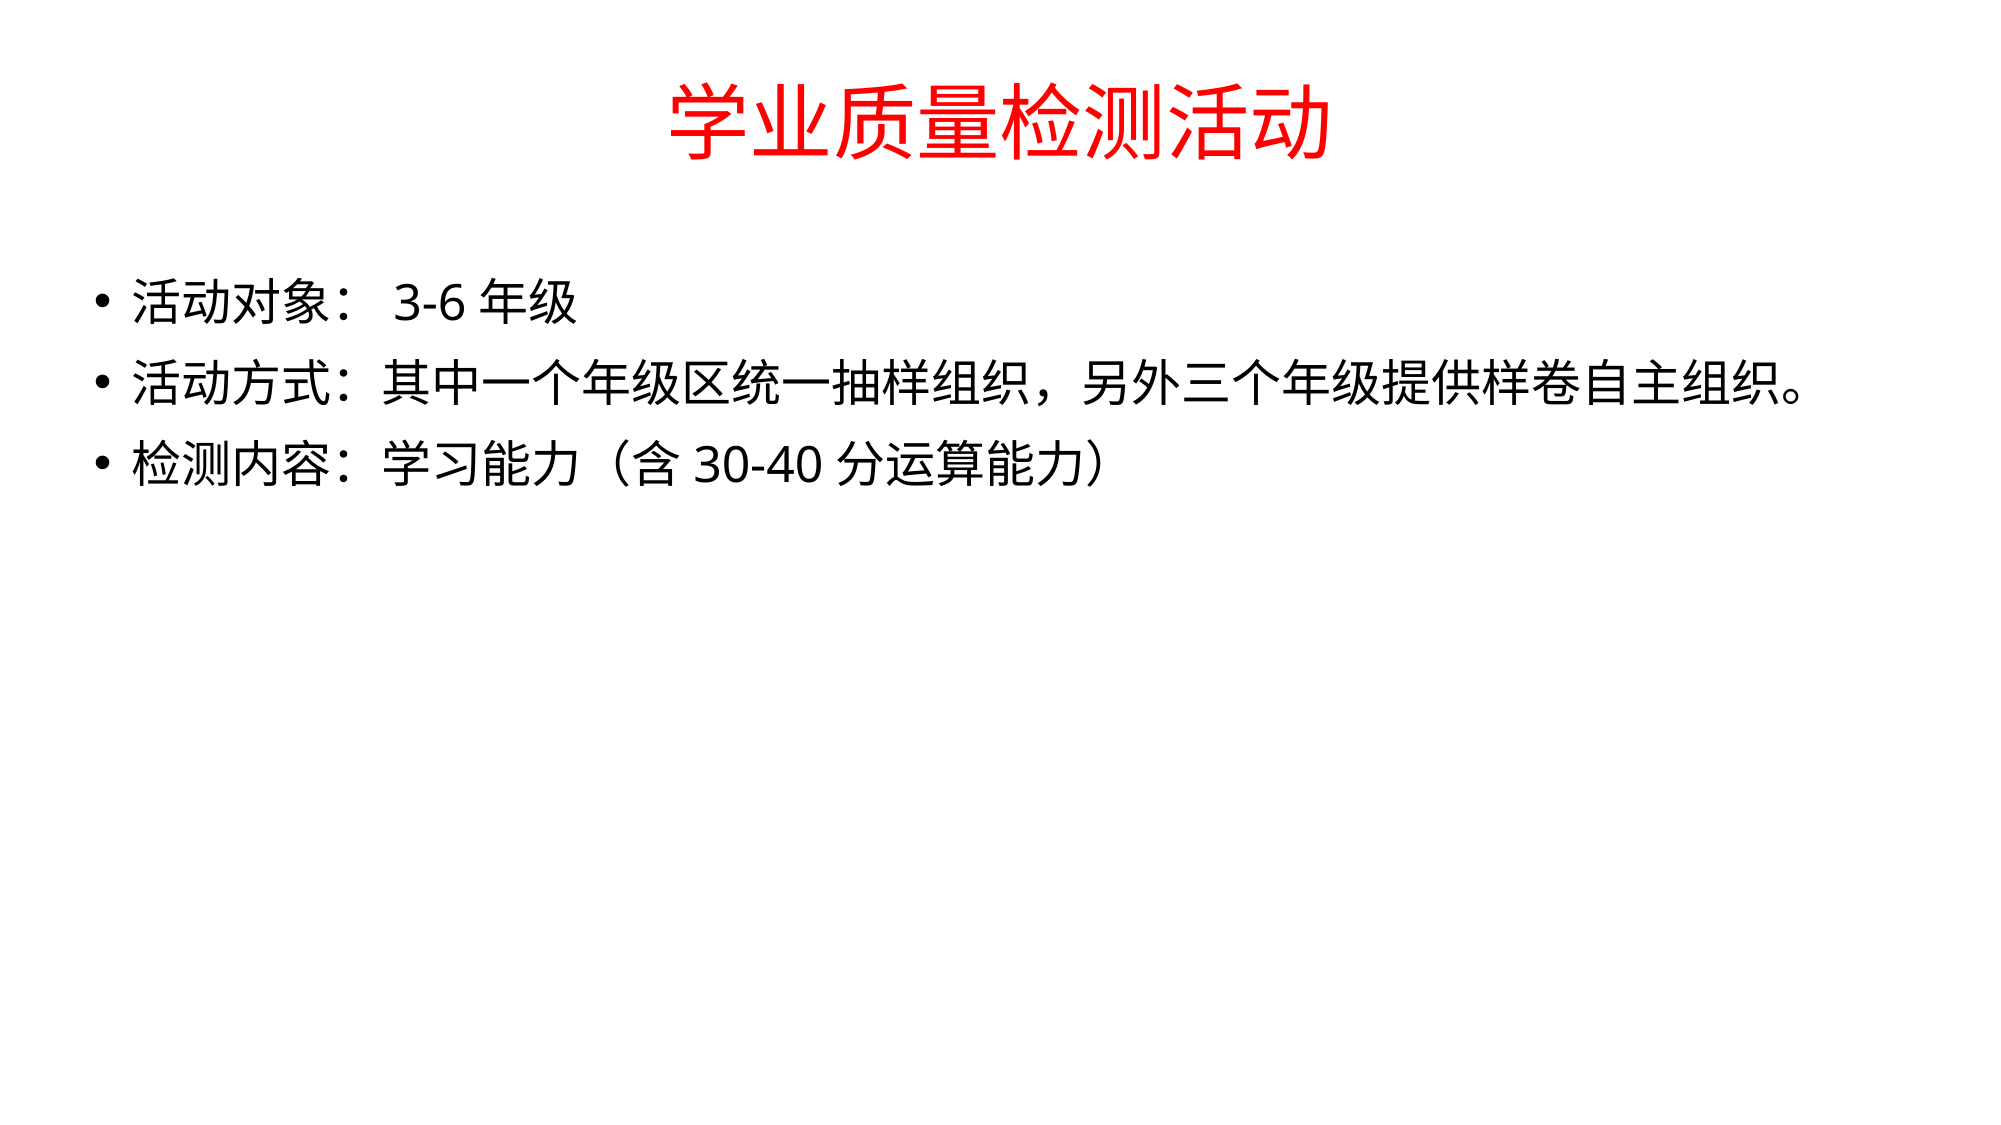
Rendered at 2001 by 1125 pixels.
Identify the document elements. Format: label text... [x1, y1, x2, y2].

list 活动对象：3-6年级 活动方式：其中一个年级区统一抽样组织，另外三个年级提供样卷自主组织。 检测内容：学习能力（含30-40分运算能力） [78, 262, 1922, 600]
title 学业质量检测活动 [208, 25, 1792, 229]
